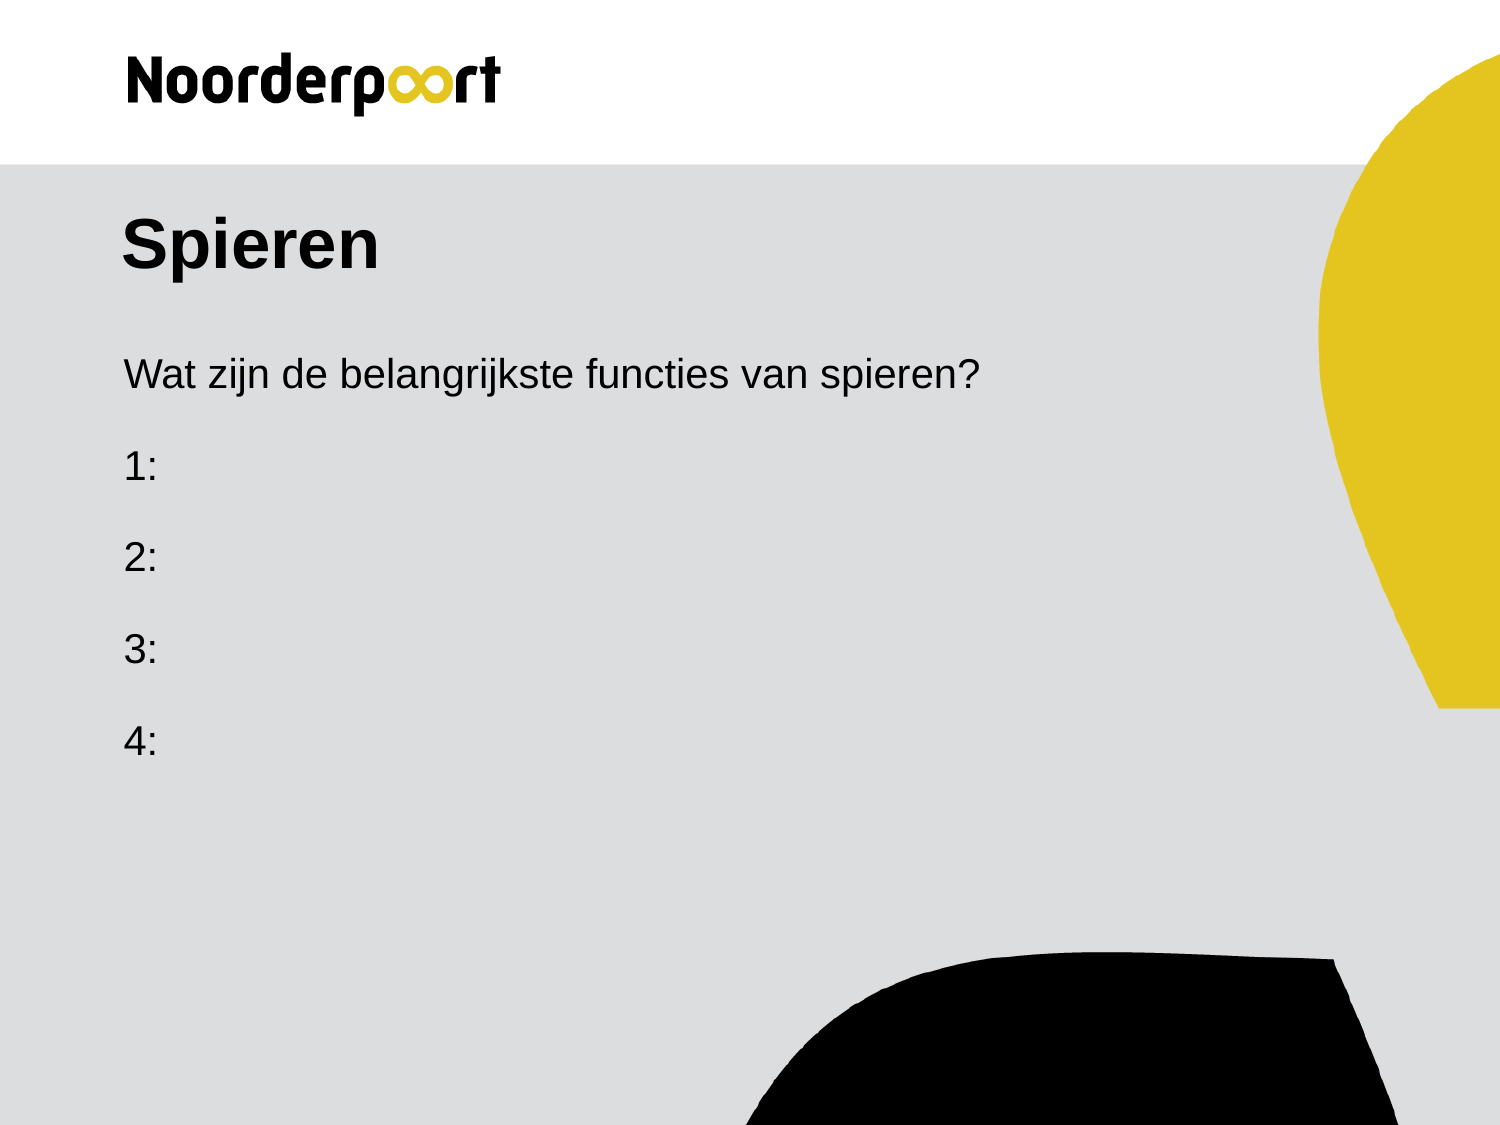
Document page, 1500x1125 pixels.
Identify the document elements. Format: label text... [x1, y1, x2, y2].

list Wat zijn de belangrijkste functies van spieren? 1: 2: 3: 4: [108, 343, 1292, 927]
title Spieren [106, 187, 1290, 294]
picture [0, 0, 1500, 1125]
